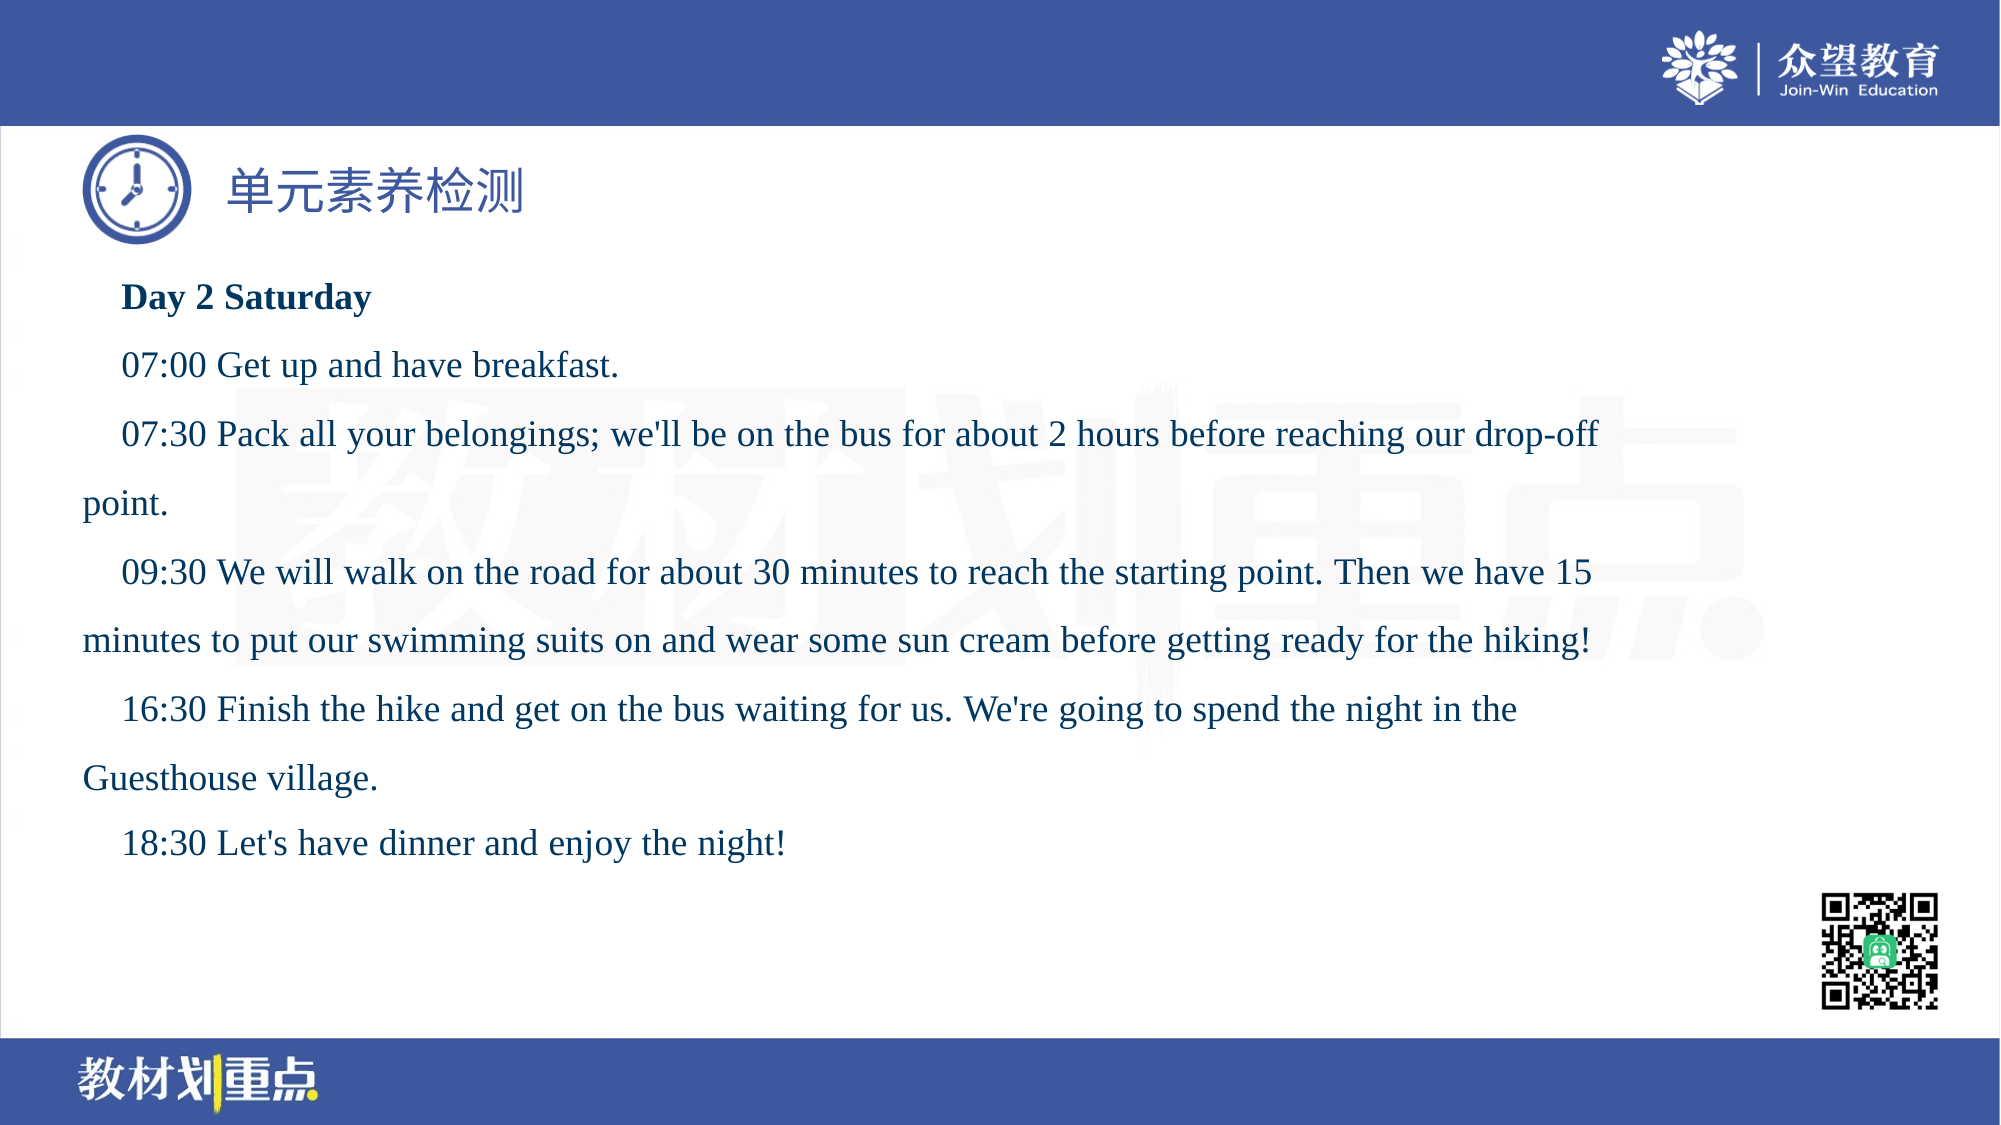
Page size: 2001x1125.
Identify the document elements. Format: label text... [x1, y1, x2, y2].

picture [0, 0, 2000, 1125]
text_box Day 2 Saturday 07:00 Get up and have breakfast. 07:30 Pack all your belongings; we'll be on the bus for about 2 hours before reaching our drop-off point. 09:30 We will walk on the road for about 30 minutes to reach the starting point. Then we have 15 minutes to put our swimming suits on and wear some sun cream before getting ready for the hiking! 16:30 Finish the hike and get on the bus waiting for us. We're going to spend the night in the Guesthouse village. 18:30 Let's have dinner and enjoy the night! [82, 248, 1817, 856]
